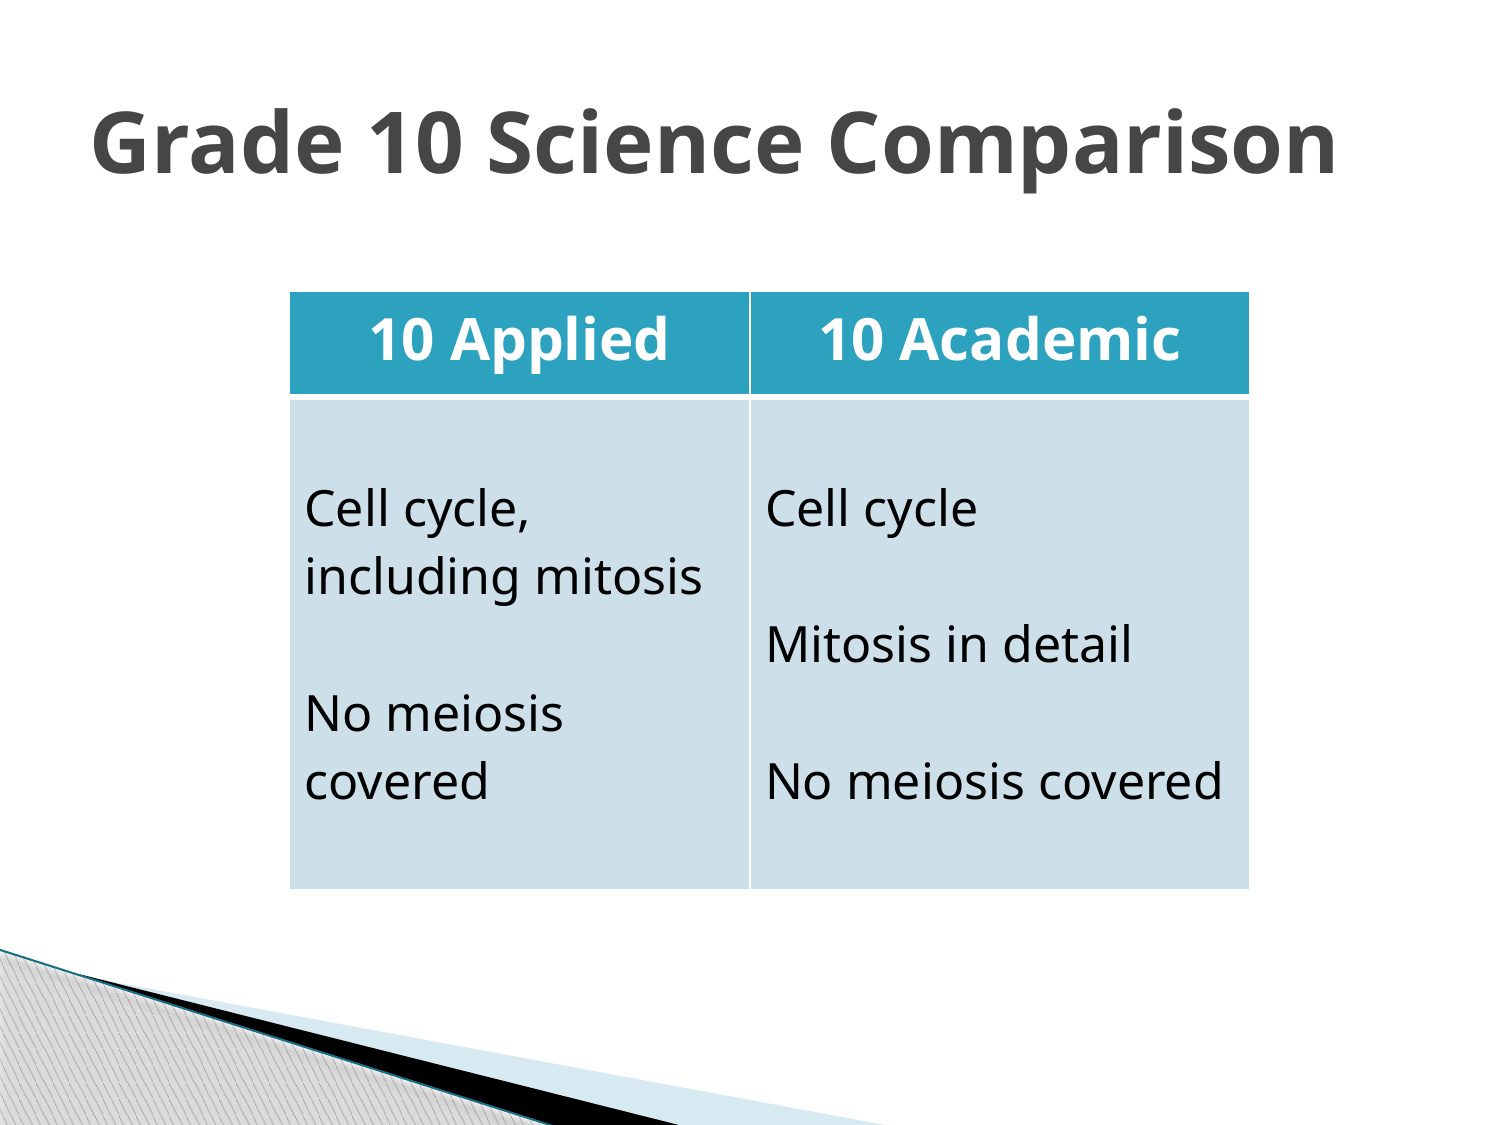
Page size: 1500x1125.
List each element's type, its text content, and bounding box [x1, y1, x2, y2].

table_cell Cell cycle Mitosis in detail No meiosis covered [751, 400, 1249, 889]
table_header 10 Academic [751, 292, 1249, 394]
table_cell Cell cycle, including mitosis No meiosis covered [290, 400, 749, 889]
table_header 10 Applied [290, 292, 749, 394]
title Grade 10 Science Comparison [75, 45, 1425, 233]
